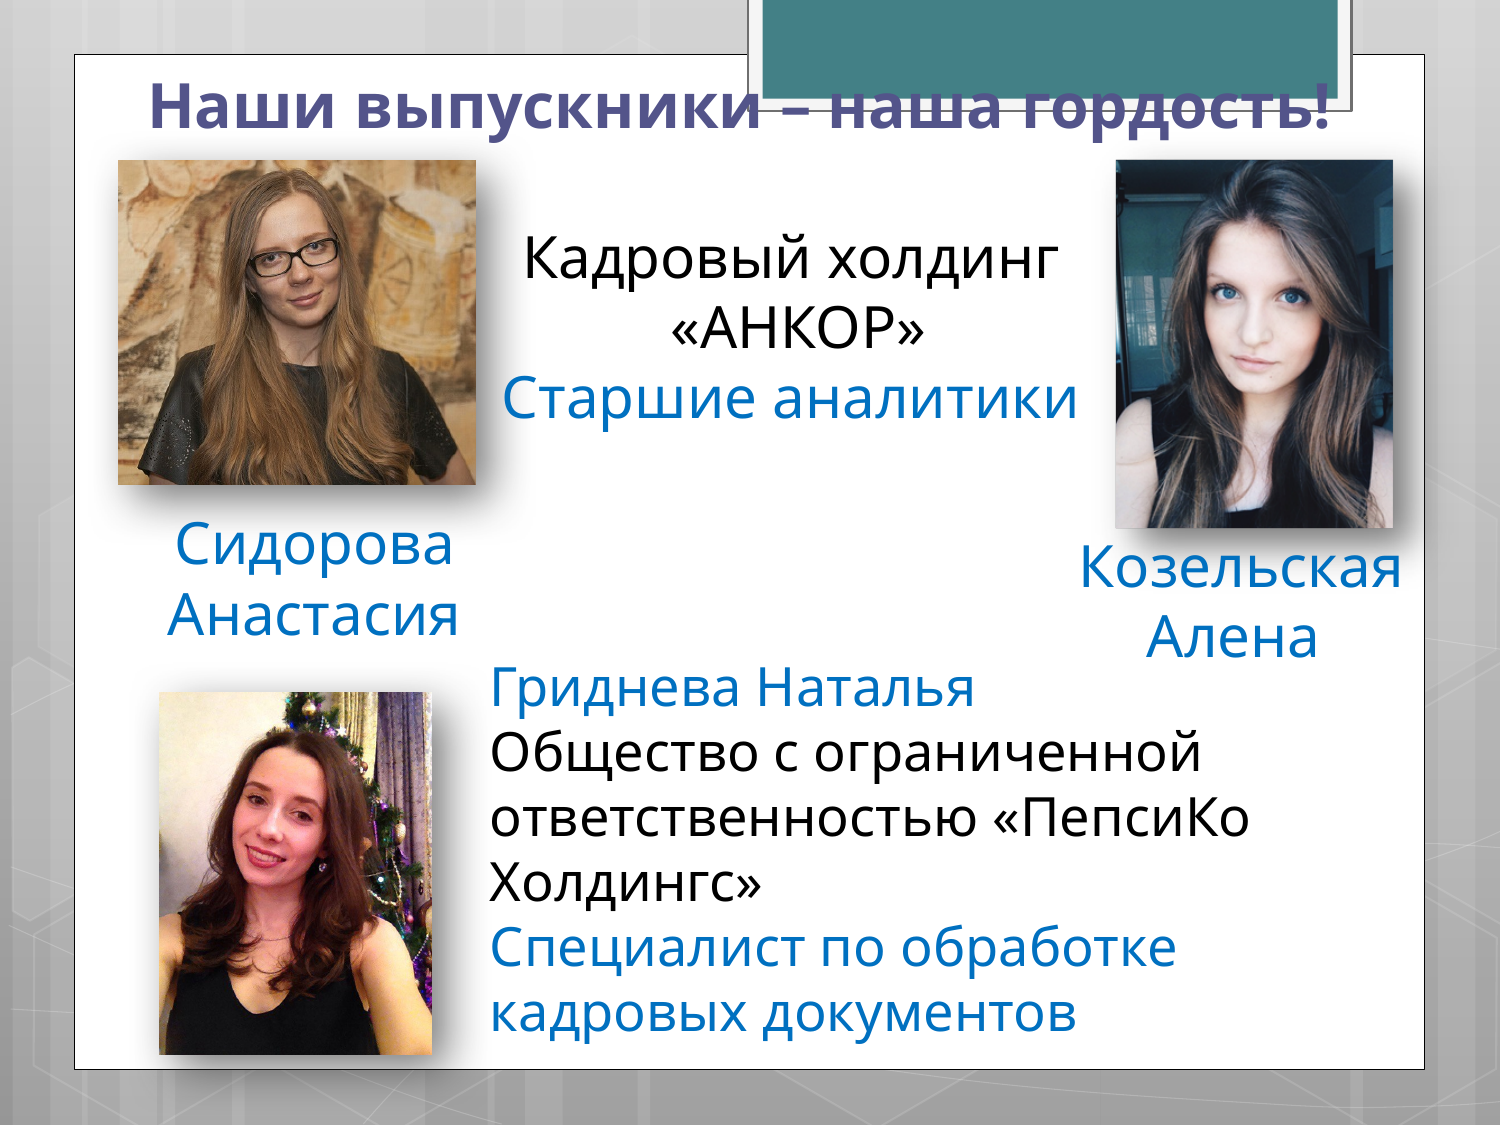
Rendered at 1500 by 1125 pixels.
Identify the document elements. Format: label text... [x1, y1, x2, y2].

picture [1080, 123, 1466, 601]
text_box Сидорова Анастасия [17, 499, 612, 699]
text_box Гриднева Наталья Общество с ограниченной ответственностью «ПепсиКо Холдингс» Специалист по обработке кадровых документов [475, 645, 1439, 1050]
text_box Козельская Алена [981, 521, 1500, 677]
title Наши выпускники – наша гордость! [25, 19, 1455, 149]
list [159, 692, 432, 1055]
picture [117, 160, 476, 485]
text_box Кадровый холдинг «АНКОР» Старшие аналитики [478, 213, 1074, 508]
